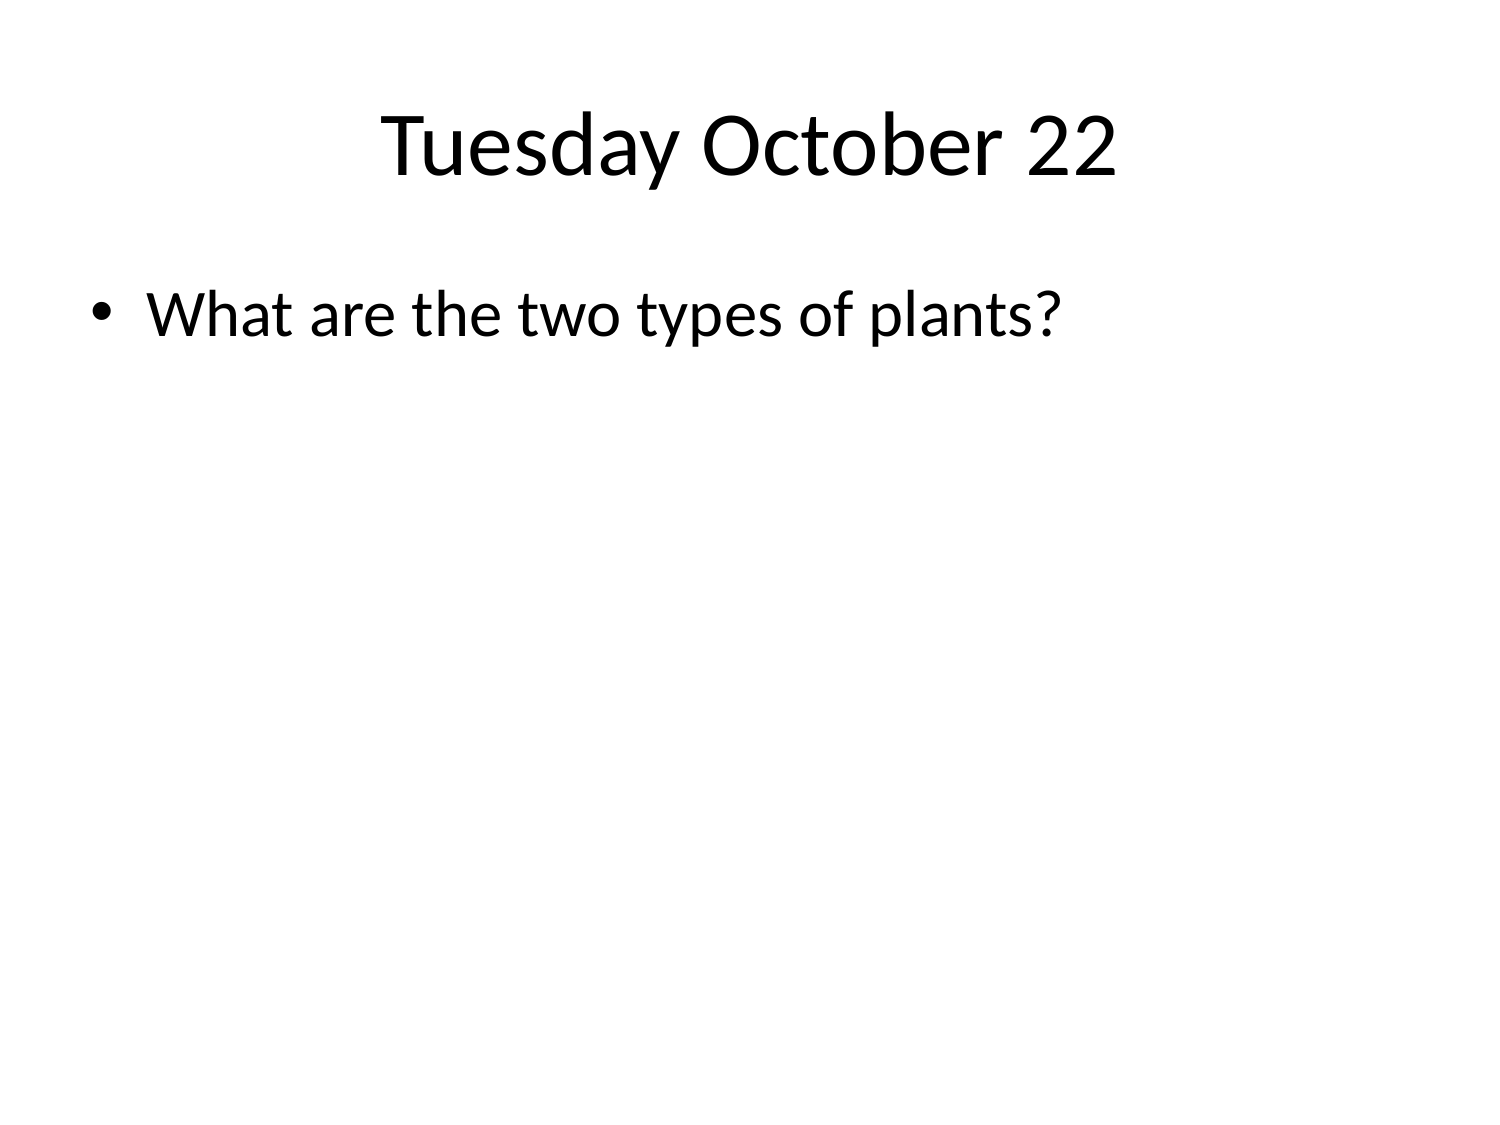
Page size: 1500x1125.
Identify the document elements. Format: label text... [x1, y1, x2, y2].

title Tuesday October 22 [75, 45, 1425, 233]
list What are the two types of plants? [75, 262, 1425, 1005]
